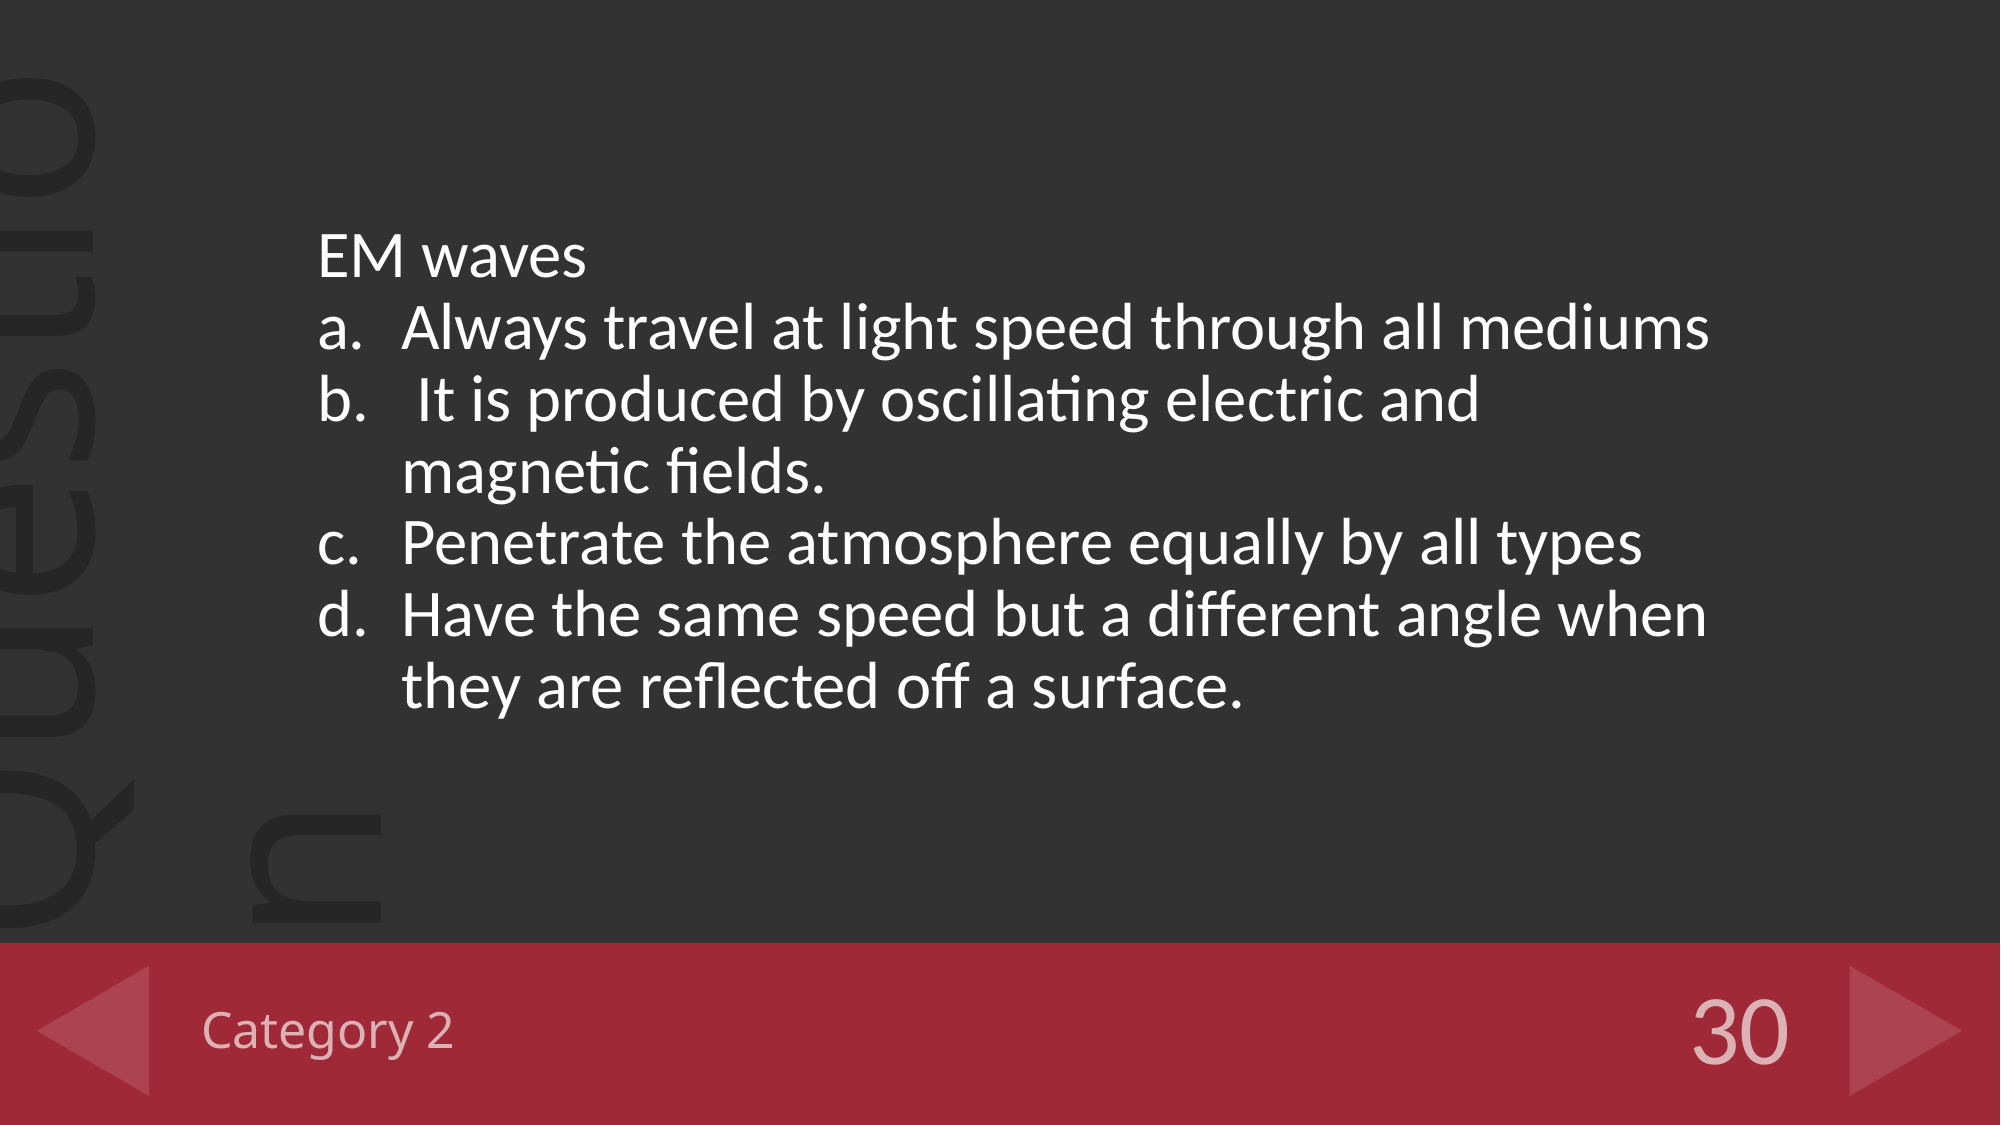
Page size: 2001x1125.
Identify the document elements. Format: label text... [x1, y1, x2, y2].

list EM waves Always travel at light speed through all mediums It is produced by oscillating electric and magnetic fields. Penetrate the atmosphere equally by all types Have the same speed but a different angle when they are reflected off a surface. [302, 307, 1760, 636]
list 30 [1494, 967, 1806, 1097]
title Category 2 [185, 967, 1494, 1097]
